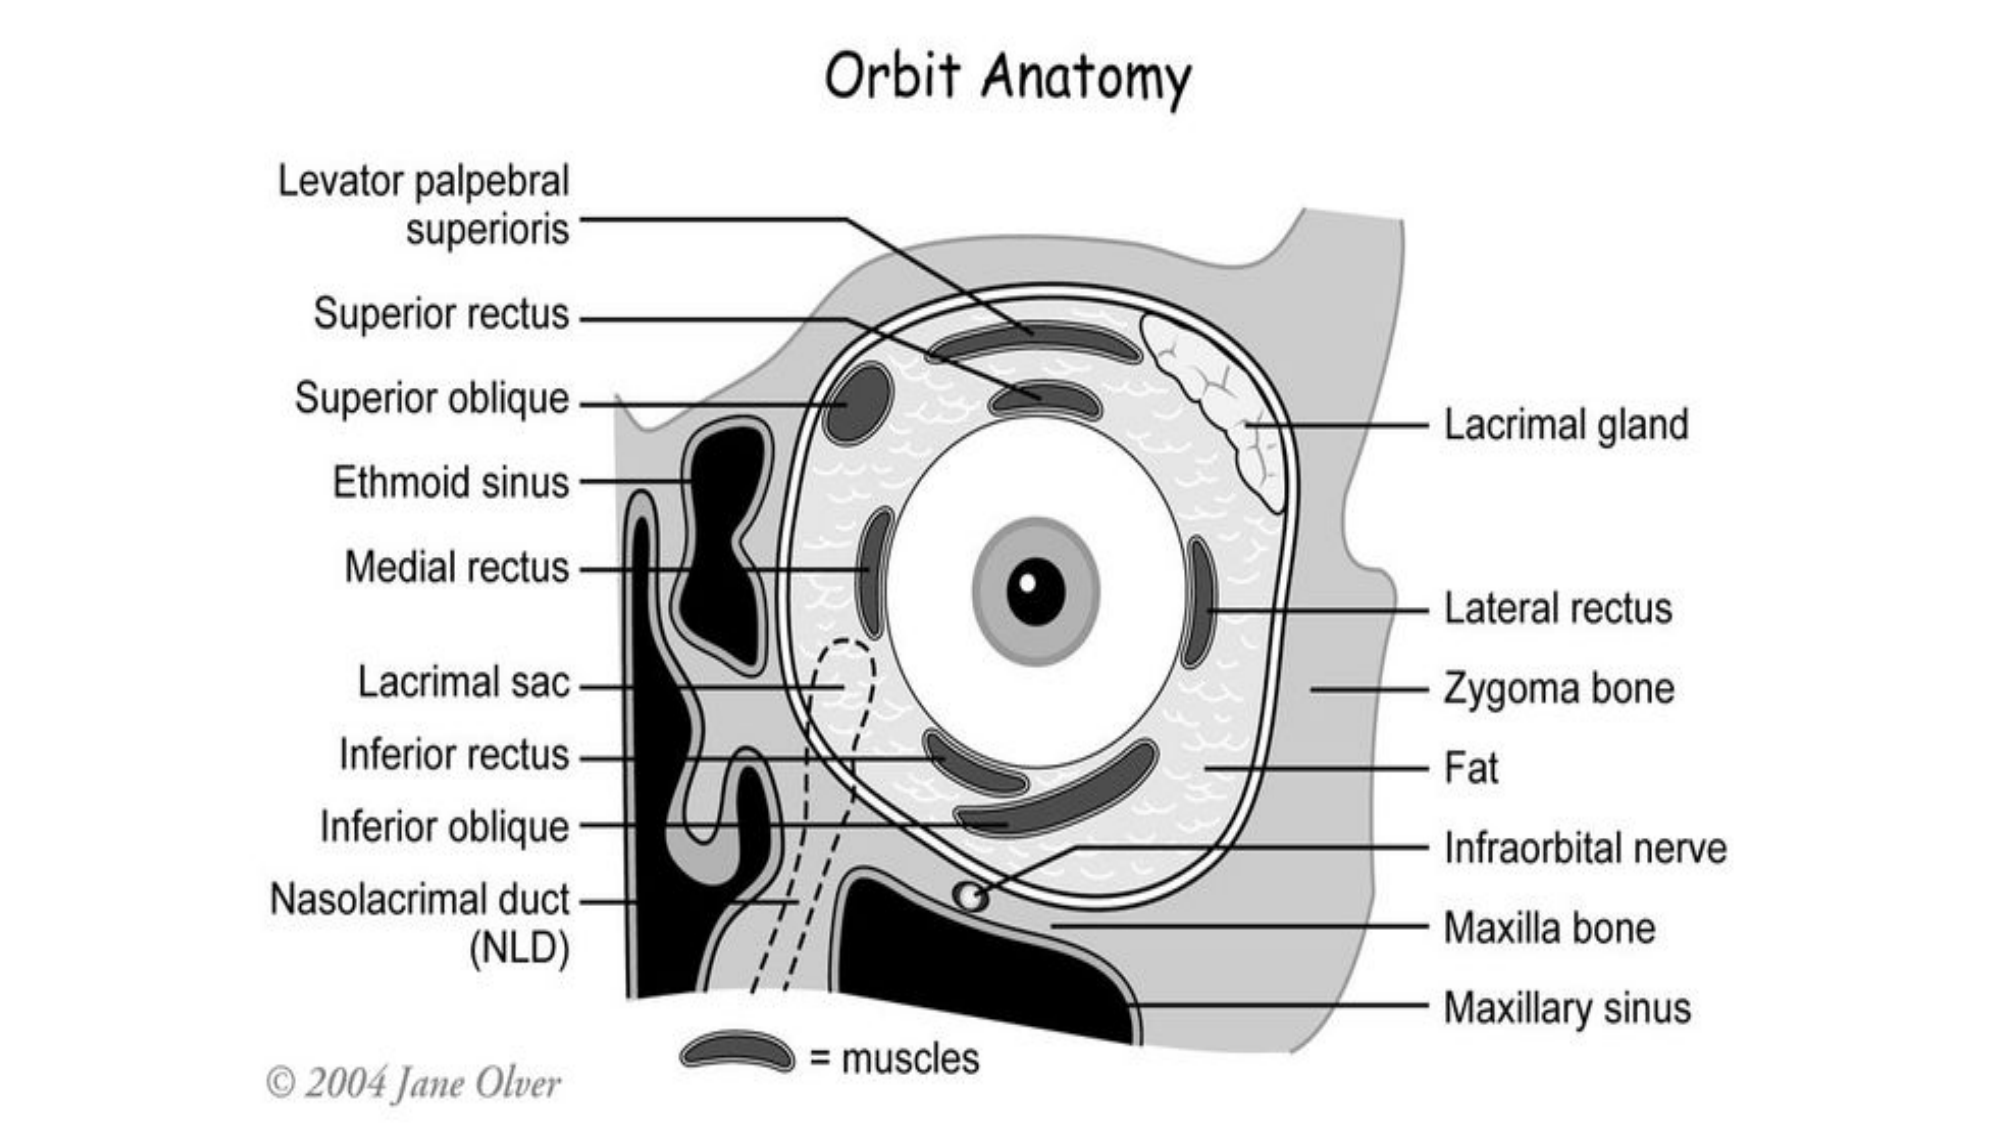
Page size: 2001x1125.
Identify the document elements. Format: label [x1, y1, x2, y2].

list [249, 0, 1751, 1125]
